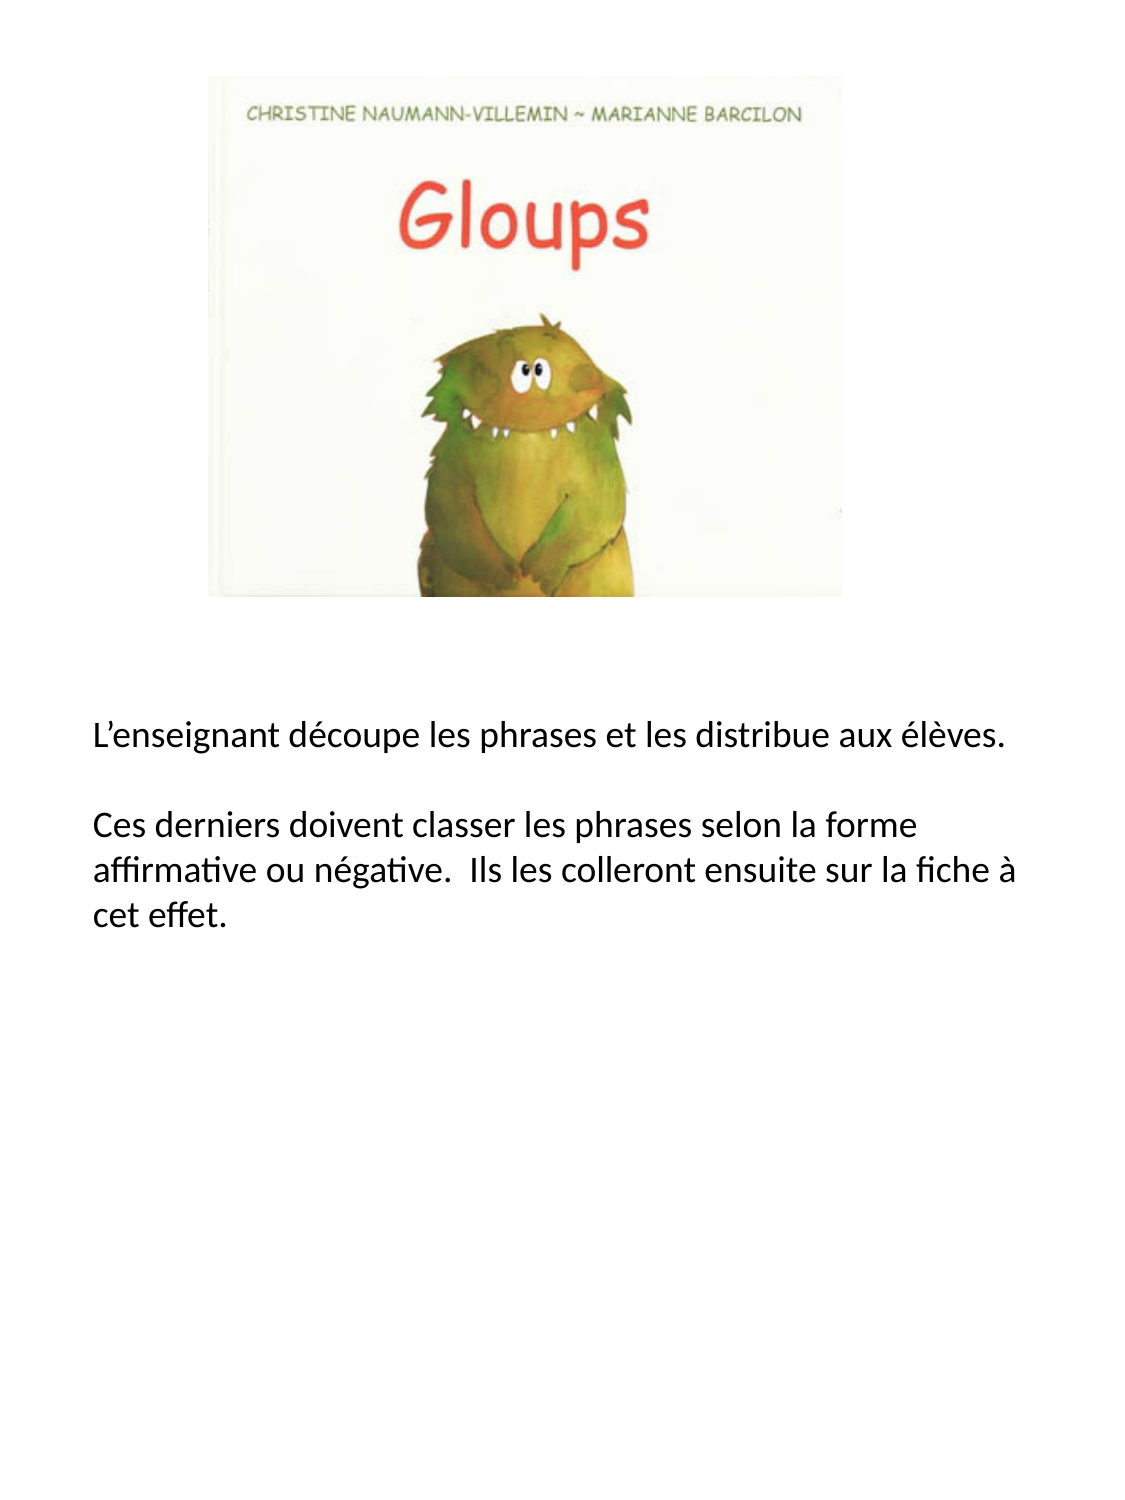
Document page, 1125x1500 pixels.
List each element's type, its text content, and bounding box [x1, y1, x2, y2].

picture [207, 76, 843, 597]
text_box L’enseignant découpe les phrases et les distribue aux élèves. Ces derniers doivent classer les phrases selon la forme affirmative ou négative. Ils les colleront ensuite sur la fiche à cet effet. [78, 702, 1083, 943]
